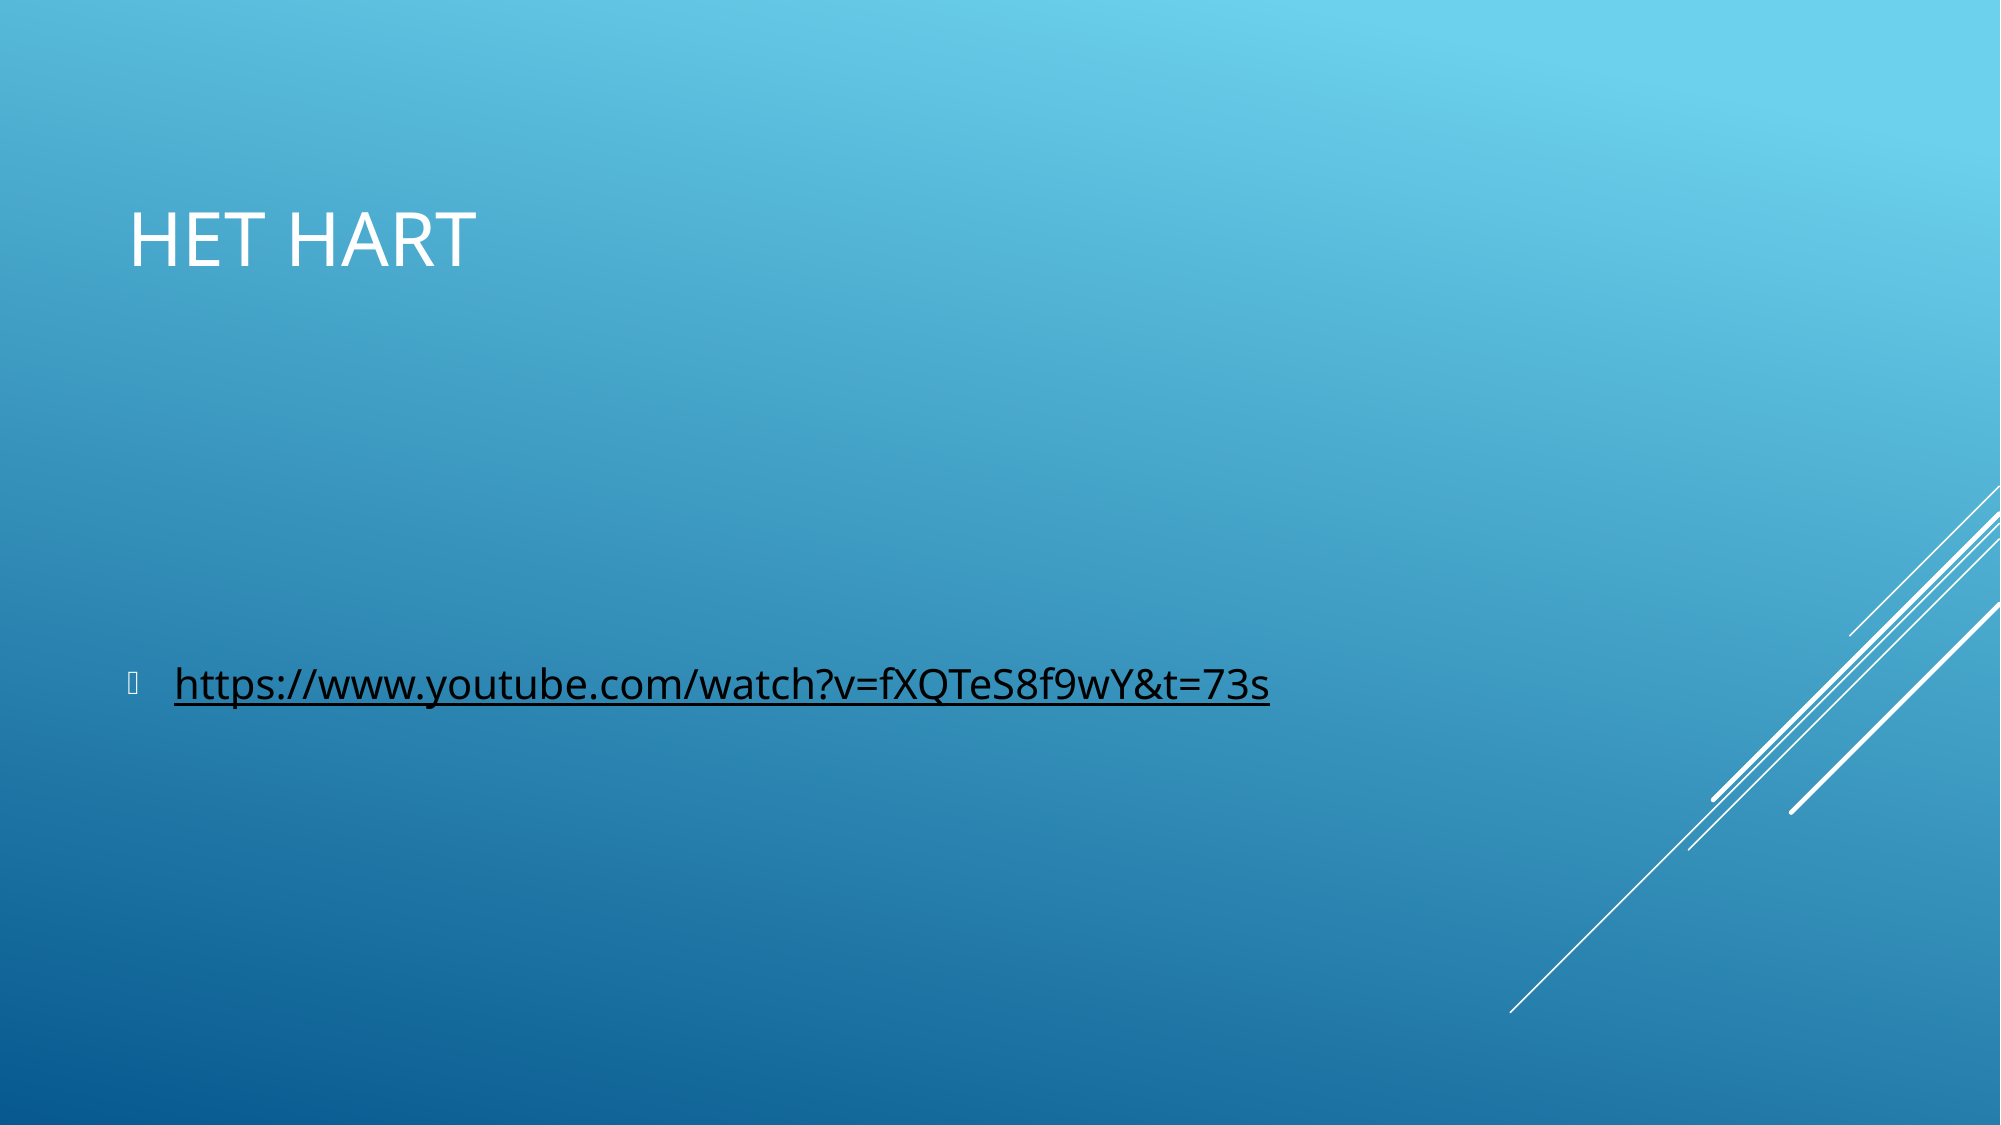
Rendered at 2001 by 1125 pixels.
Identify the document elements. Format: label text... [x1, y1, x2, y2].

list https://www.youtube.com/watch?v=fXQTeS8f9wY&t=73s [112, 390, 1513, 984]
title Het hart [112, 112, 1513, 360]
